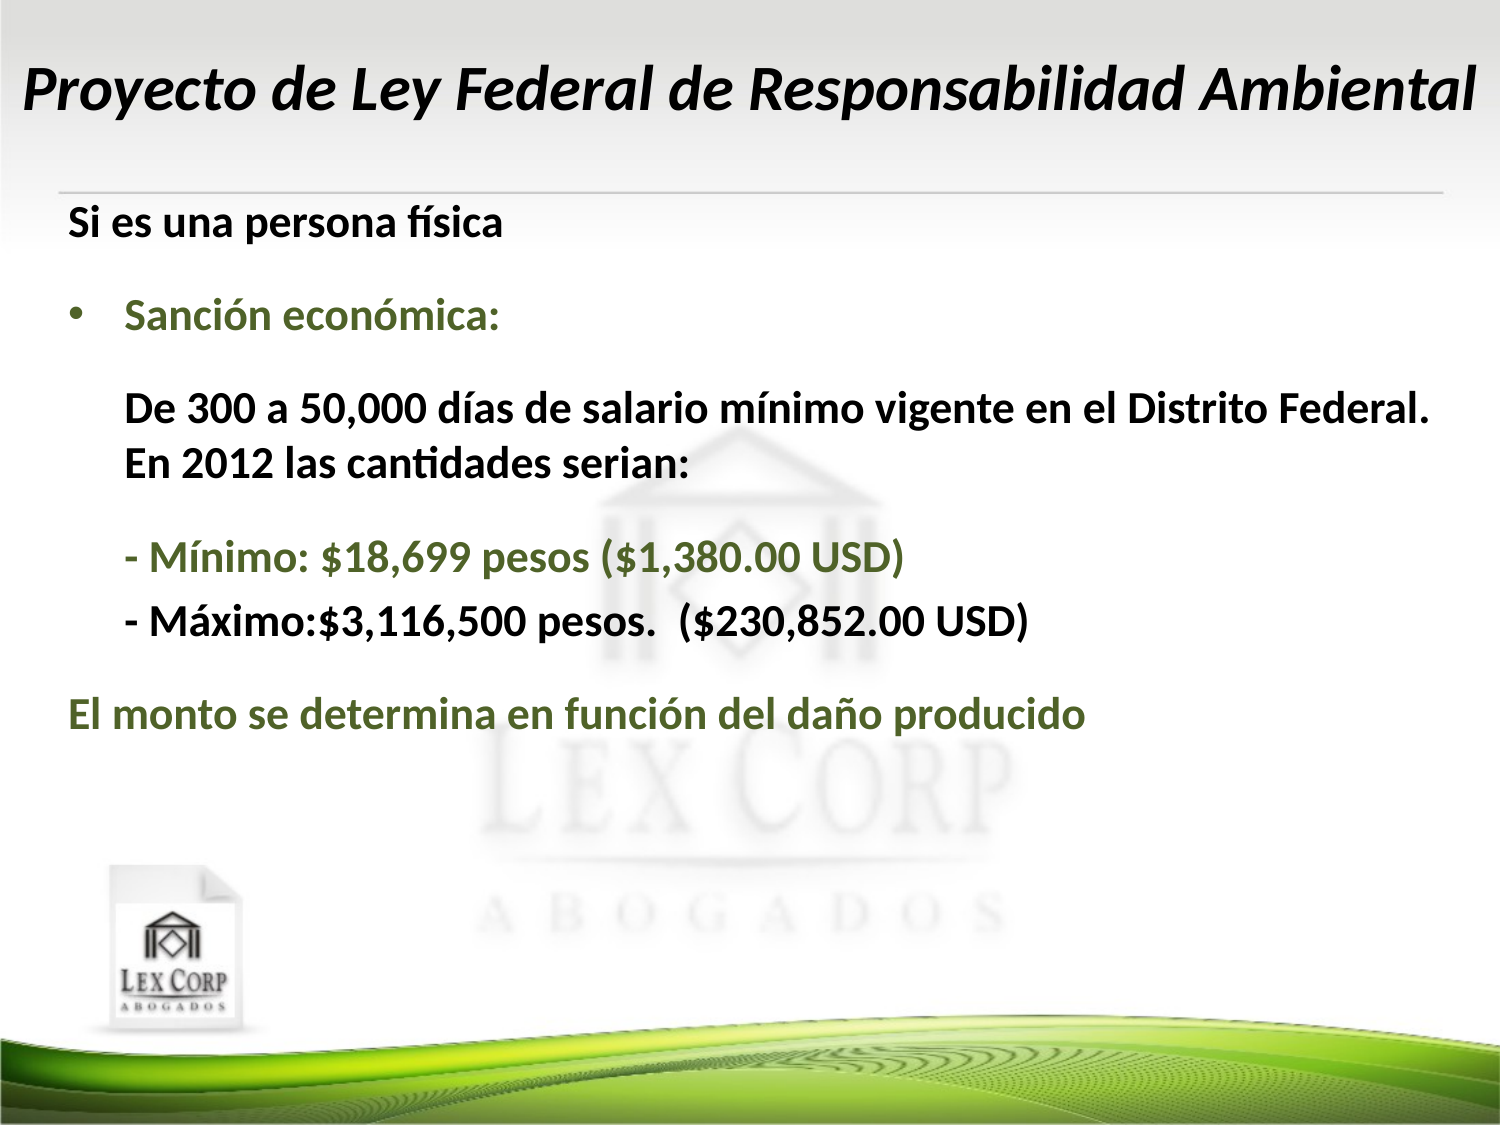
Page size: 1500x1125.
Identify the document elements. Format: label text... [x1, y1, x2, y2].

text_box Proyecto de Ley Federal de Responsabilidad Ambiental [0, 0, 1500, 170]
list Si es una persona física Sanción económica: De 300 a 50,000 días de salario mínimo vigente en el Distrito Federal. En 2012 las cantidades serian: - Mínimo: $18,699 pesos ($1,380.00 USD) - Máximo:$3,116,500 pesos. ($230,852.00 USD) El monto se determina en función del daño producido [53, 184, 1447, 928]
picture [0, 170, 1500, 1125]
